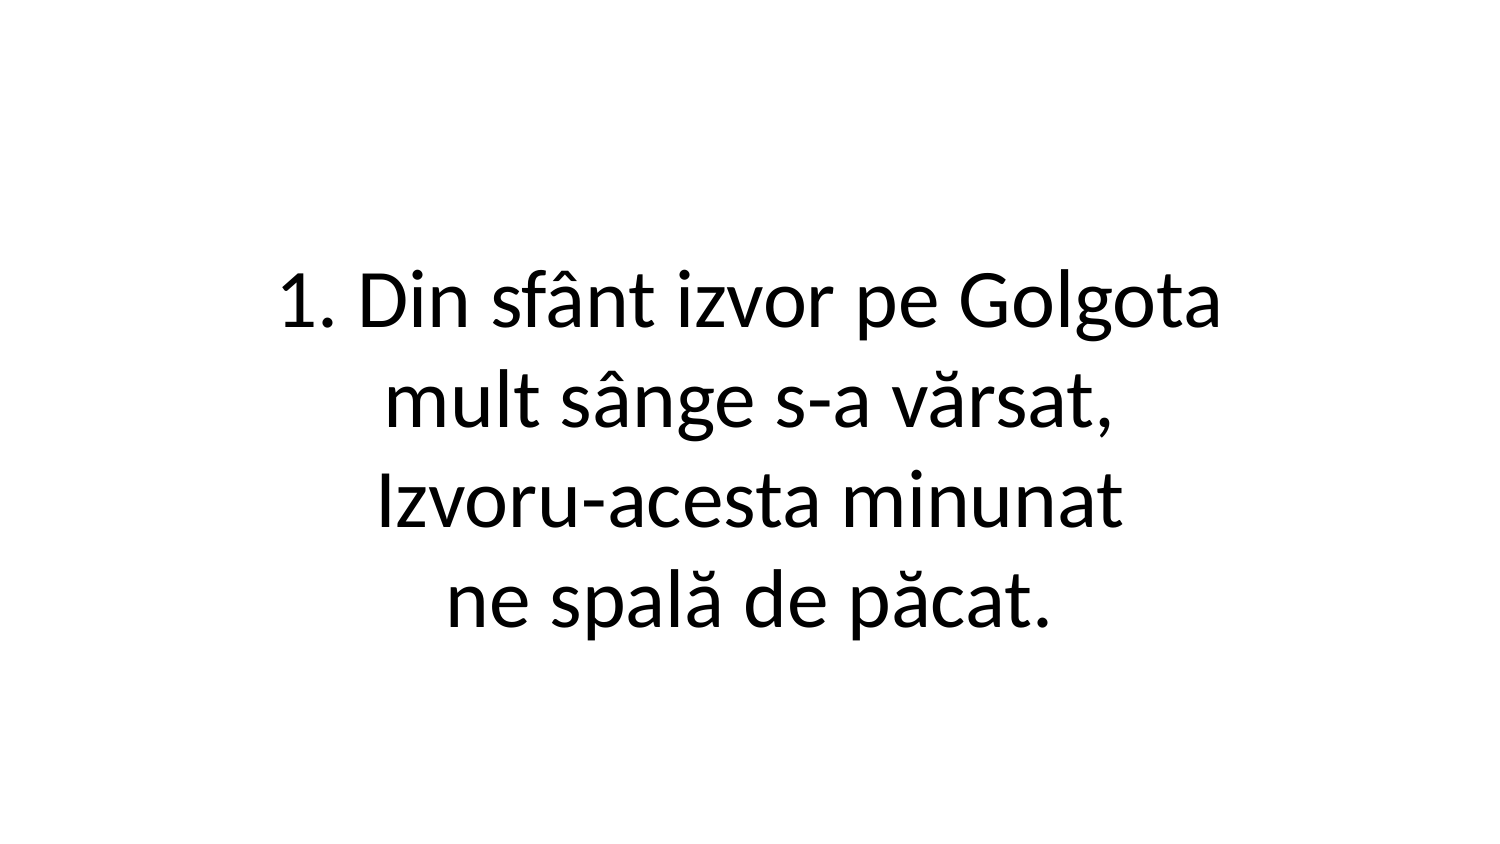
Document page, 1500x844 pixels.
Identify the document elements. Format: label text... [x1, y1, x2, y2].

text_box 1. Din sfânt izvor pe Golgota mult sânge s-a vărsat, Izvoru-acesta minunat ne spală de păcat. [260, 192, 1240, 652]
